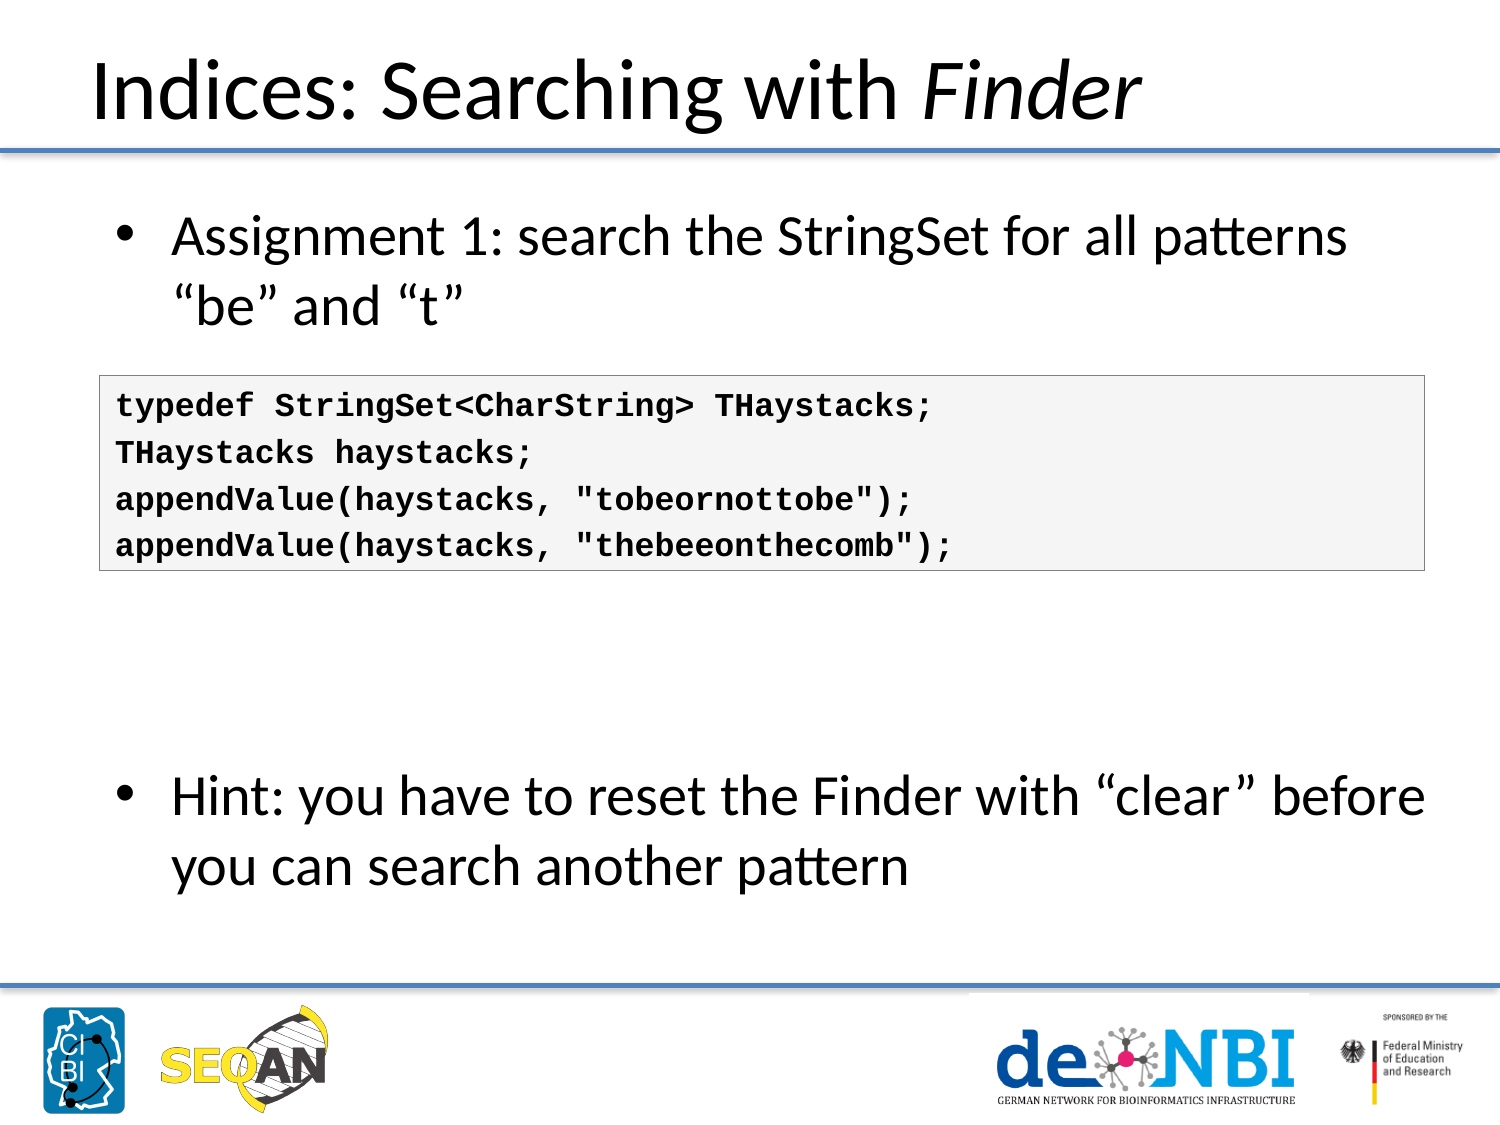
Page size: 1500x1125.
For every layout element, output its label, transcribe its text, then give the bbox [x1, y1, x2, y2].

picture [141, 1002, 332, 1121]
text_box Assignment 1: search the StringSet for all patterns “be” and “t” Hint: you have to reset the Finder with “clear” before you can search another pattern [99, 189, 1450, 508]
picture [48, 1010, 120, 1109]
text_box typedef StringSet<CharString> THaystacks; THaystacks haystacks; appendValue(haystacks, "tobeornottobe"); appendValue(haystacks, "thebeeonthecomb"); [99, 375, 1425, 571]
picture [969, 993, 1309, 1122]
title Indices: Searching with Finder [75, 25, 1425, 145]
